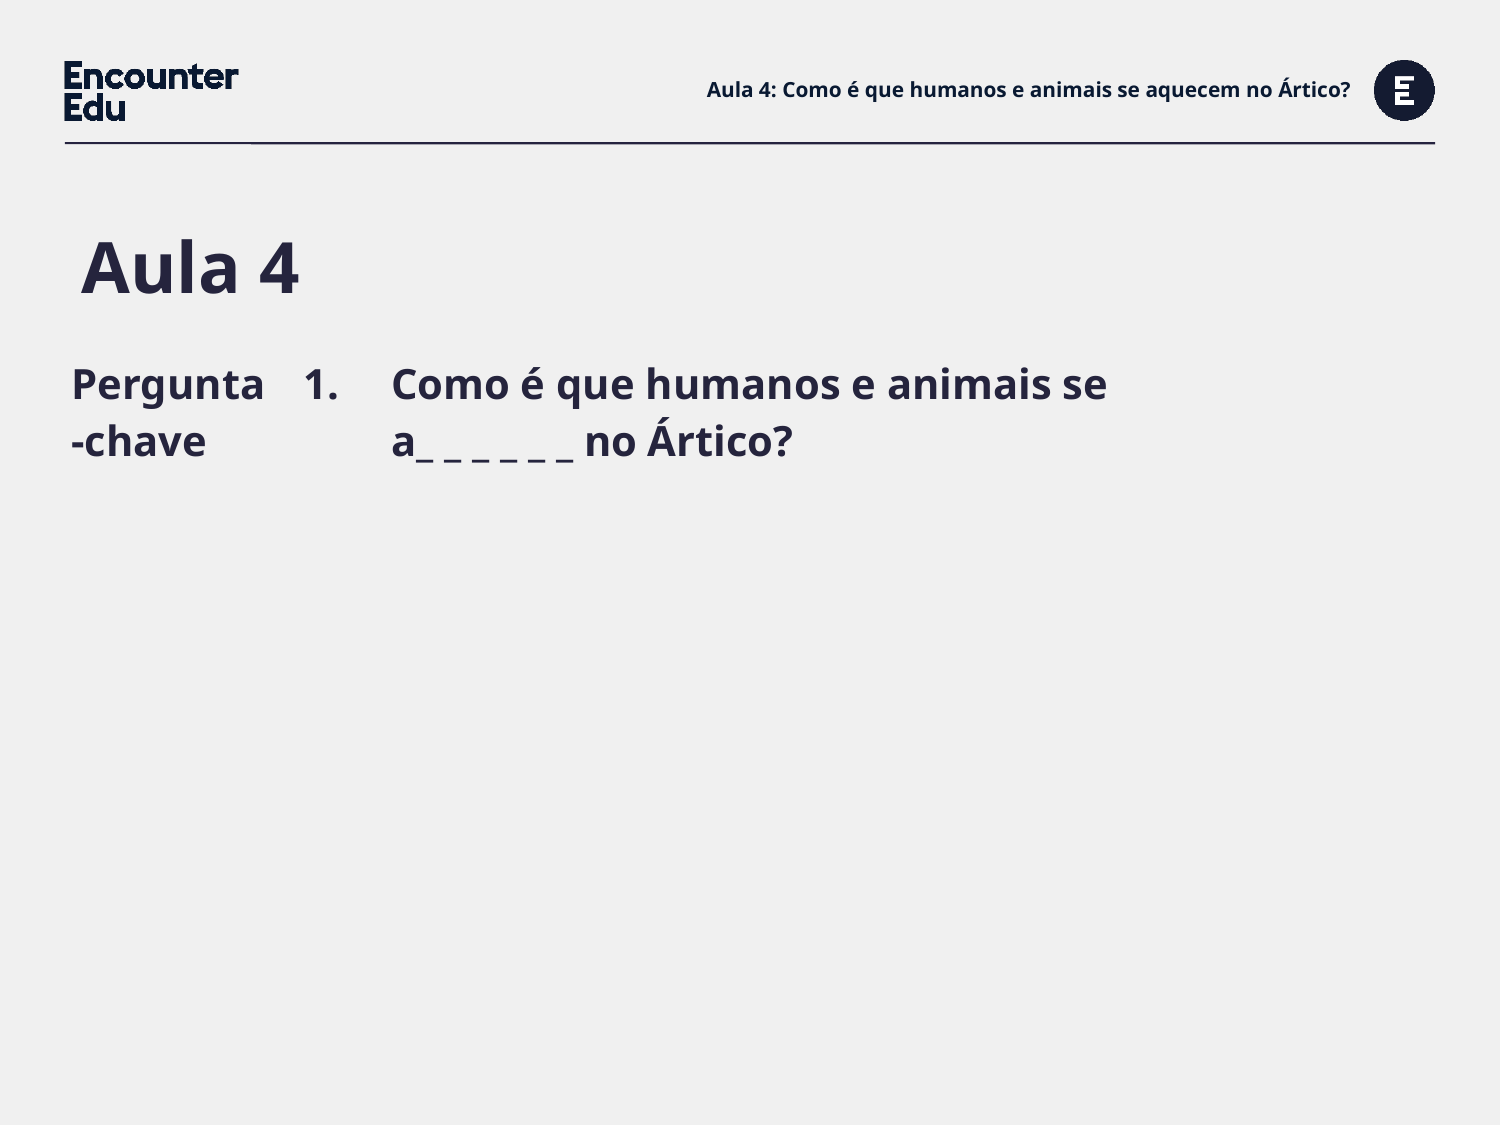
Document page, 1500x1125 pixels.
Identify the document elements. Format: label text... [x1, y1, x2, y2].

picture [1372, 58, 1436, 122]
title Aula 4: Como é que humanos e animais se aquecem no Ártico? [652, 67, 1359, 114]
text_box Aula 4 [66, 215, 921, 315]
picture [60, 59, 243, 122]
table_header Pergunta-chave [56, 347, 289, 634]
table_header Como é que humanos e animais se a_ _ _ _ _ _ no Ártico? [289, 347, 1426, 634]
